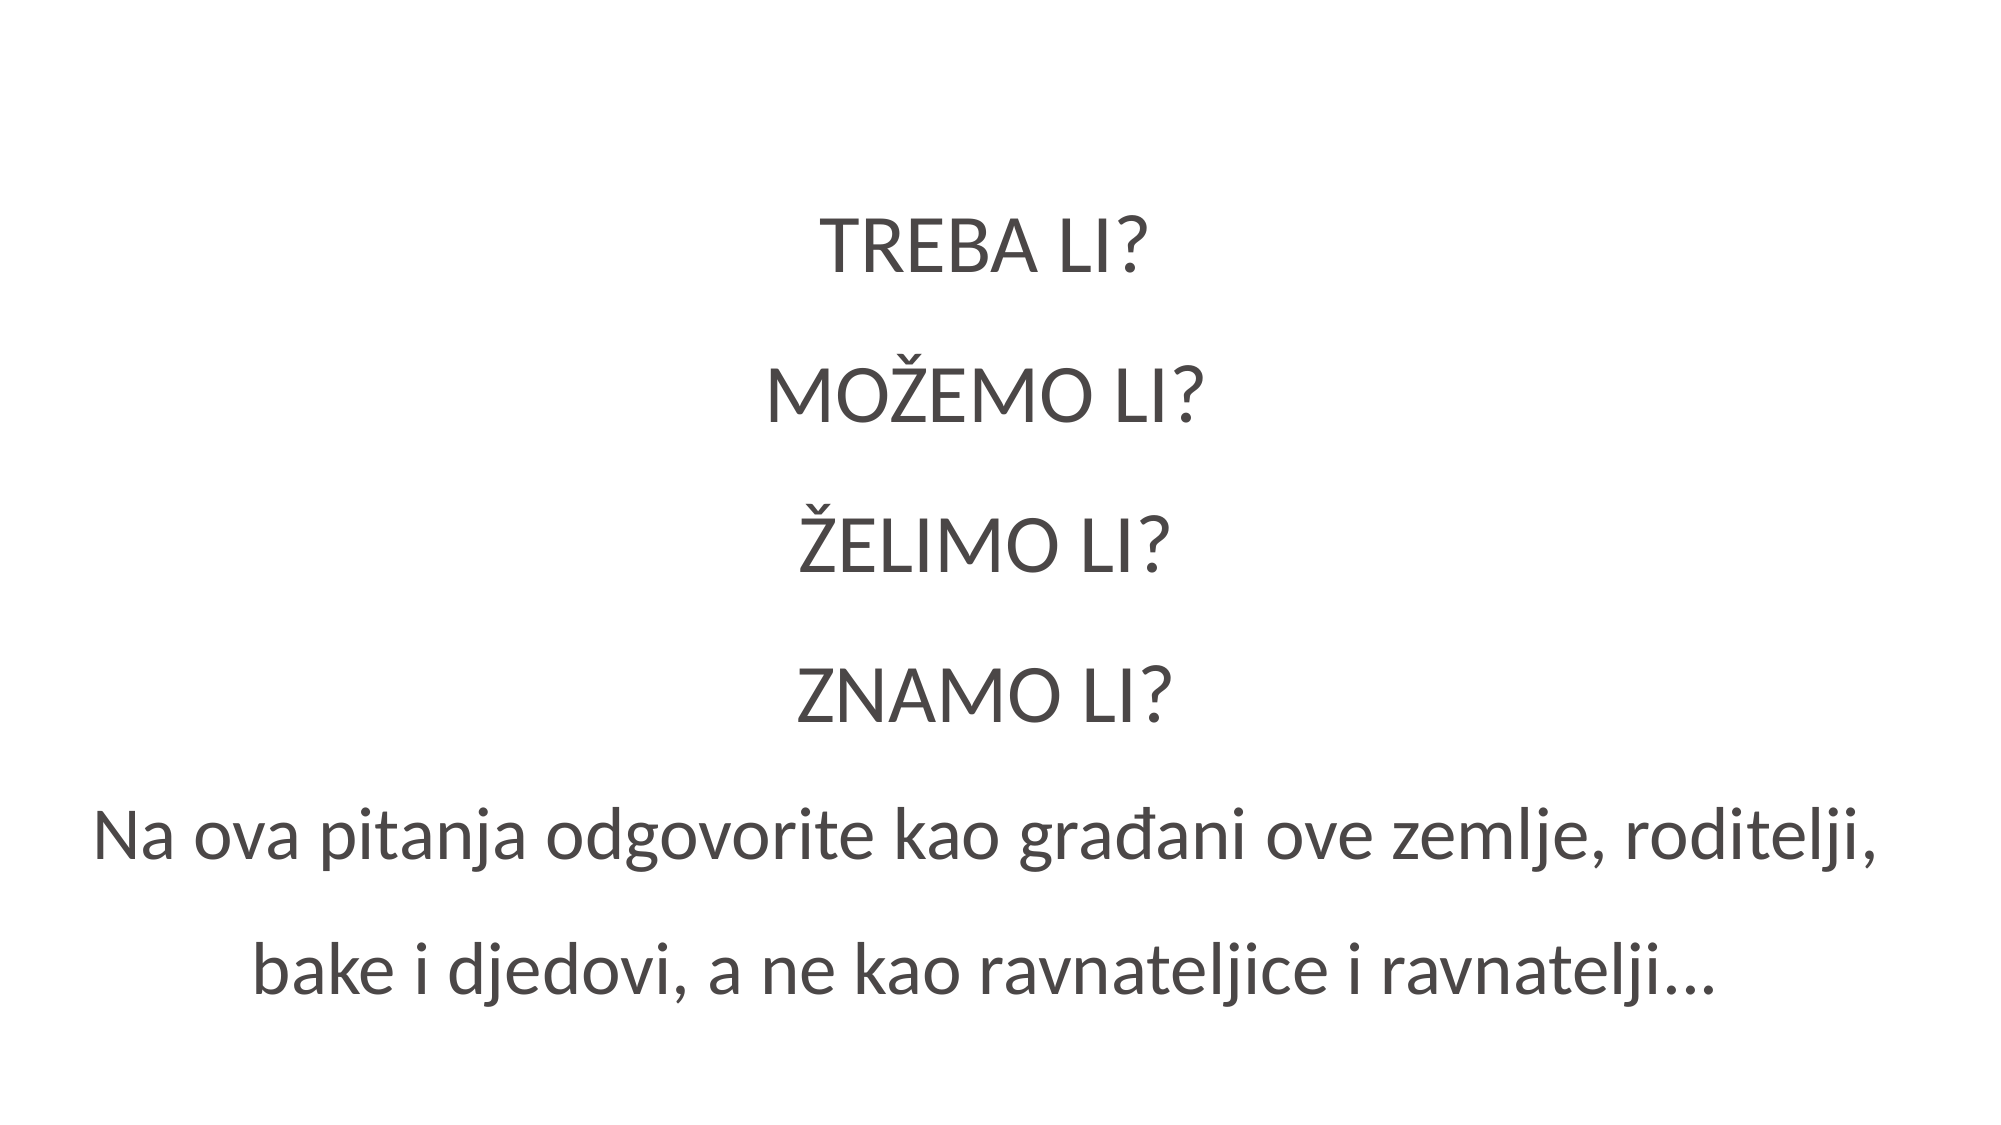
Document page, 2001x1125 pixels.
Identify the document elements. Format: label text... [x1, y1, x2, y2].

text_box TREBA LI? MOŽEMO LI? ŽELIMO LI? ZNAMO LI? Na ova pitanja odgovorite kao građani ove zemlje, roditelji, bake i djedovi, a ne kao ravnateljice i ravnatelji... [44, 132, 1929, 1017]
